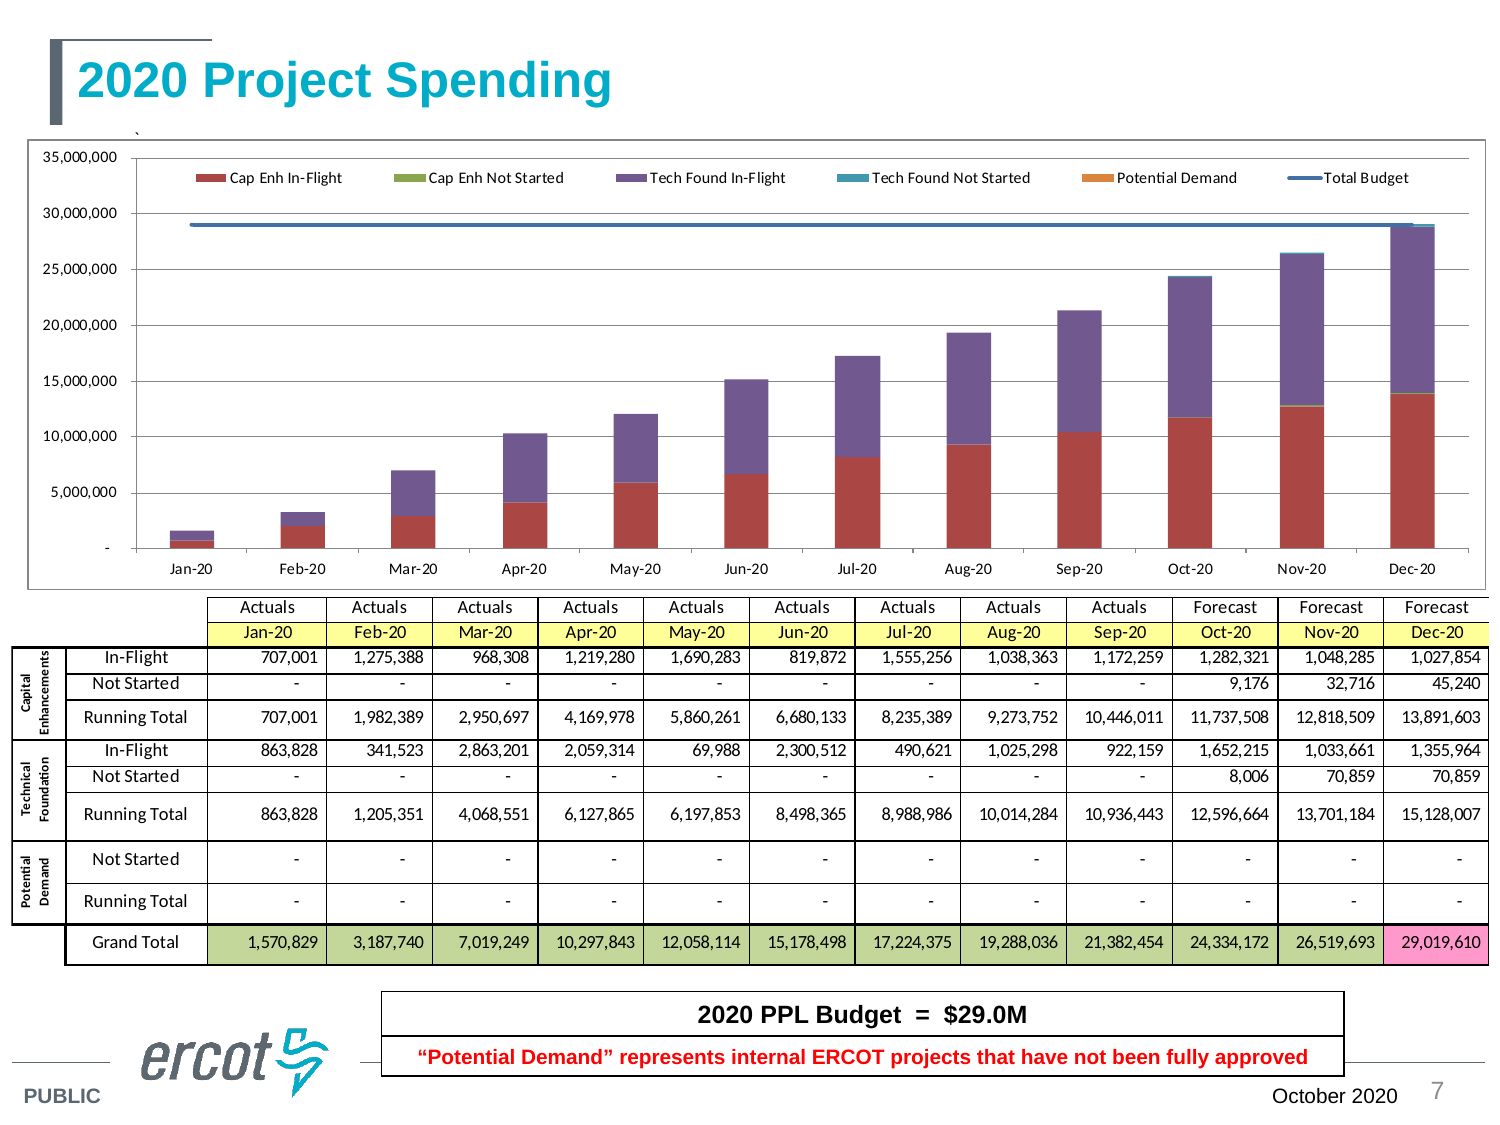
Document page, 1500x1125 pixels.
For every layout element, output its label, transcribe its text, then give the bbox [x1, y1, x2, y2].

picture [11, 129, 1491, 967]
picture [137, 1024, 332, 1100]
slide_number 7 [1400, 1071, 1476, 1107]
title 2020 Project Spending [62, 39, 738, 125]
text_box 2020 PPL Budget = $29.0M [381, 991, 1345, 1036]
text_box “Potential Demand” represents internal ERCOT projects that have not been fully approved [381, 1036, 1345, 1076]
